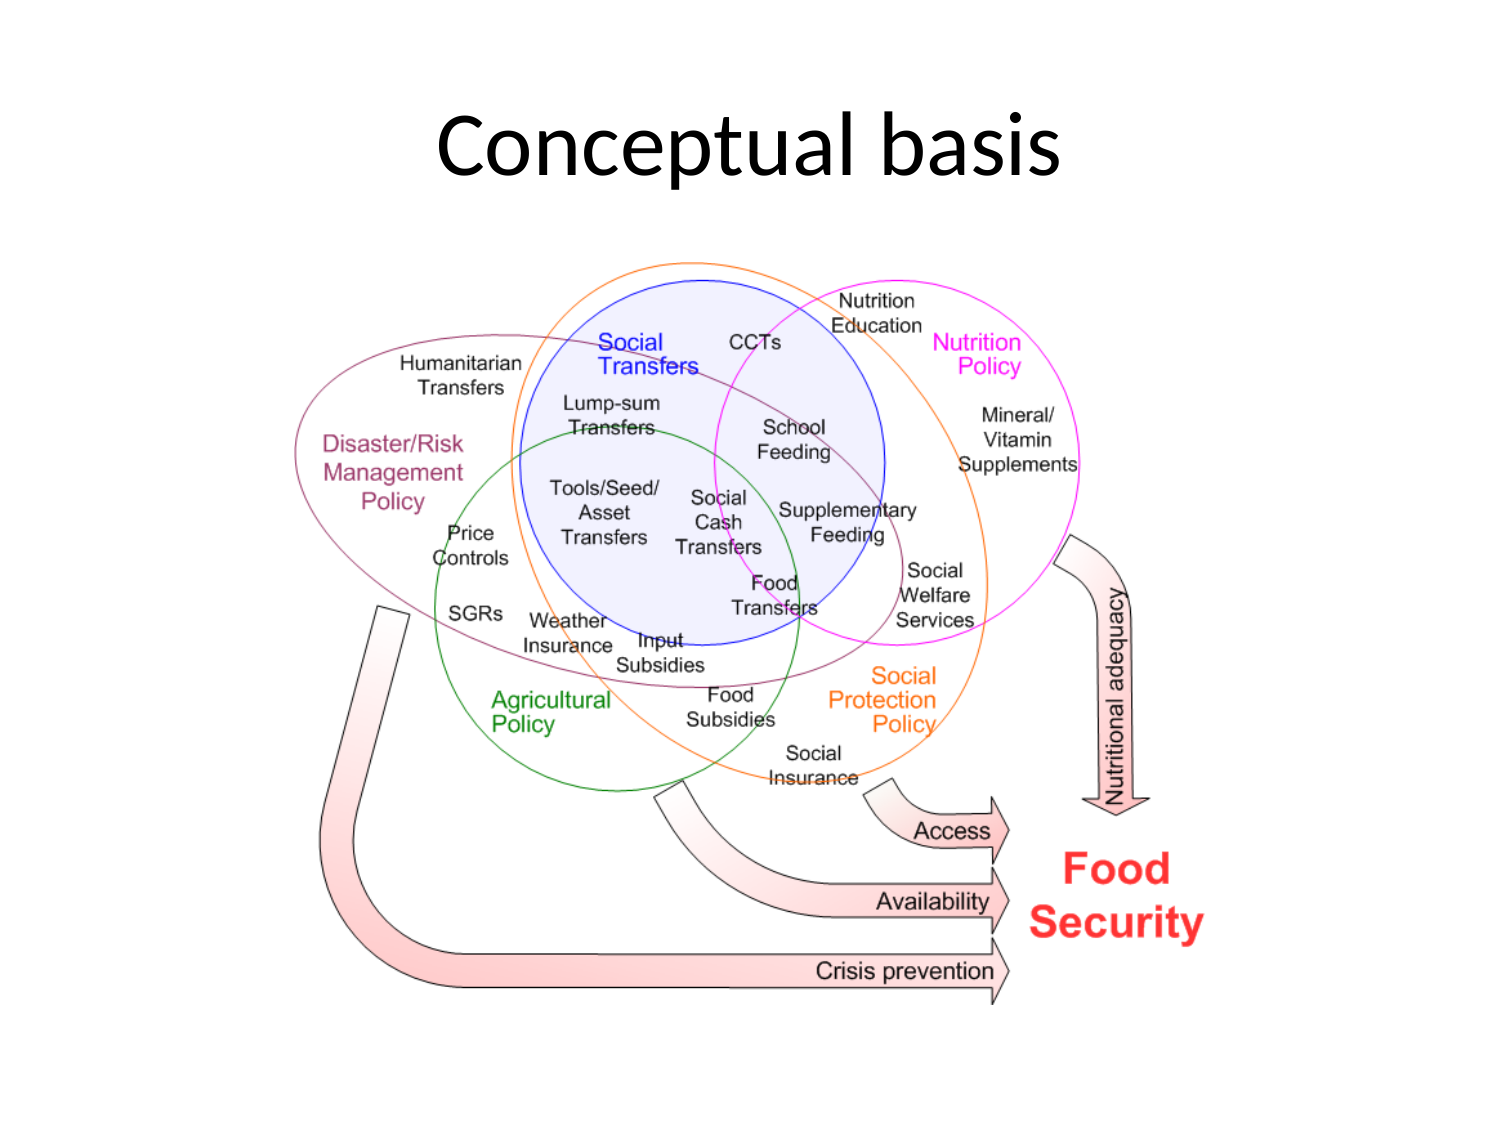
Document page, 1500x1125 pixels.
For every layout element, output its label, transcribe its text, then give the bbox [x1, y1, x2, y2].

title Conceptual basis [75, 45, 1425, 233]
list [294, 262, 1206, 1006]
